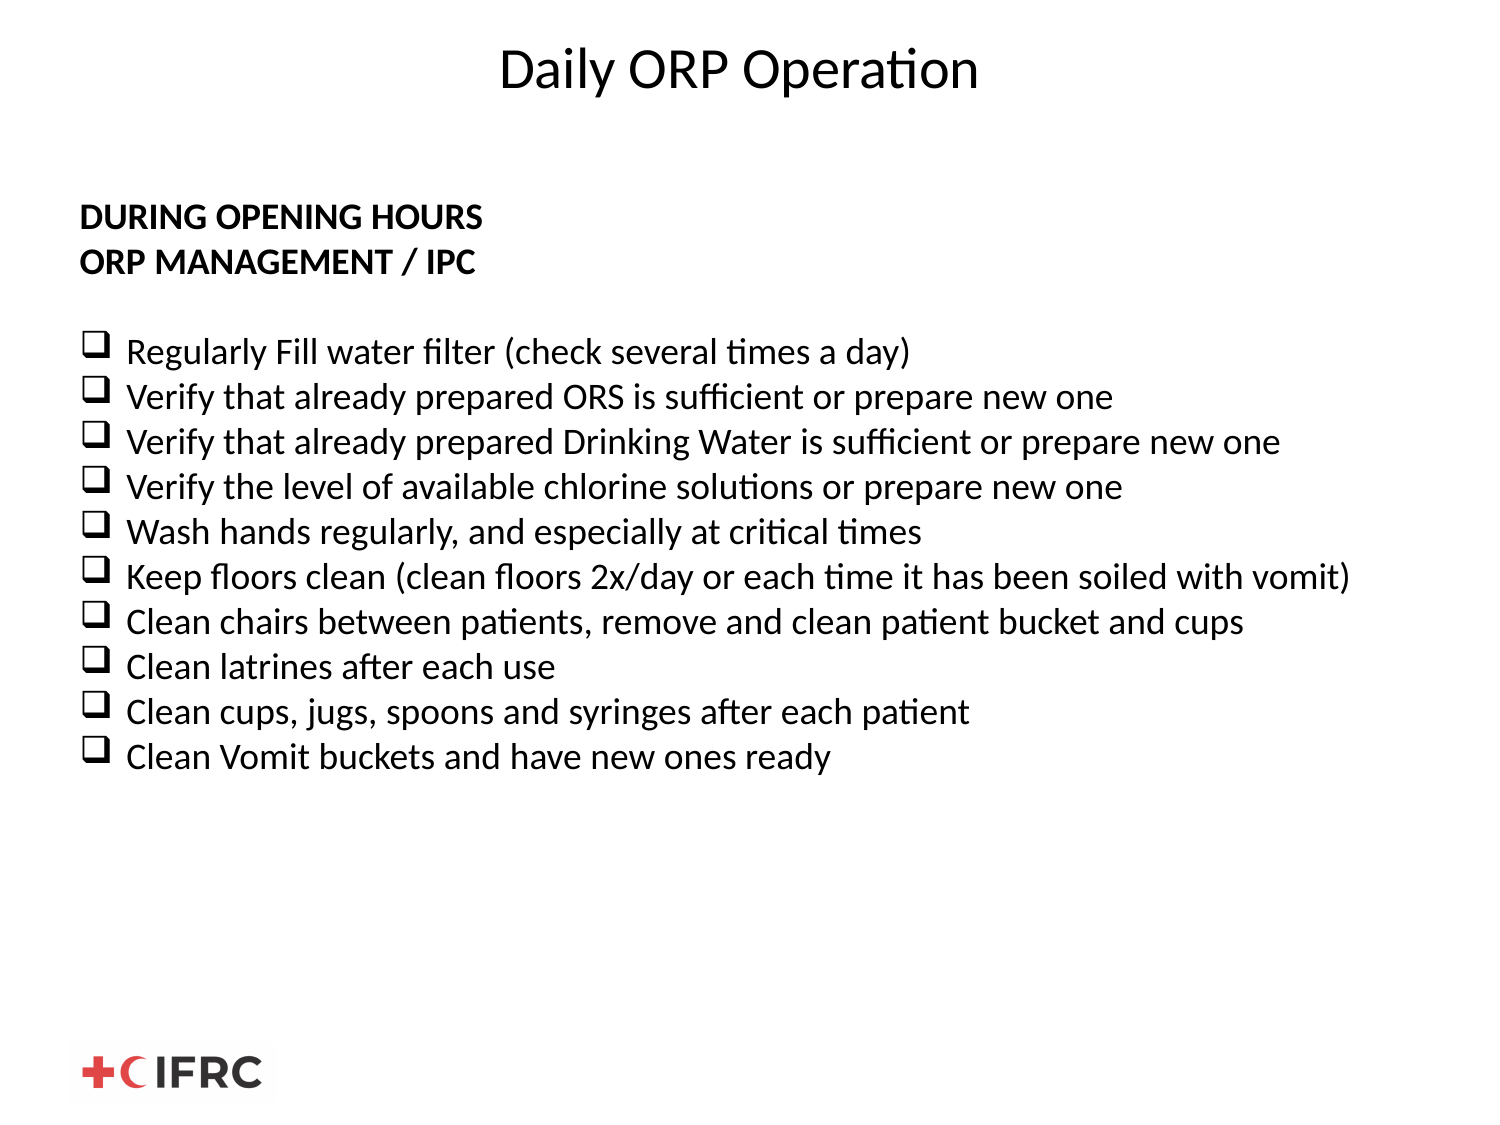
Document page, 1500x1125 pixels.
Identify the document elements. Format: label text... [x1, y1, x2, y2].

title Daily ORP Operation [64, 0, 1415, 160]
picture [68, 1042, 277, 1103]
text_box DURING OPENING HOURS ORP MANAGEMENT / IPC Regularly Fill water filter (check several times a day) Verify that already prepared ORS is sufficient or prepare new one Verify that already prepared Drinking Water is sufficient or prepare new one Verify the level of available chlorine solutions or prepare new one Wash hands regularly, and especially at critical times Keep floors clean (clean floors 2x/day or each time it has been soiled with vomit) Clean chairs between patients, remove and clean patient bucket and cups Clean latrines after each use Clean cups, jugs, spoons and syringes after each patient Clean Vomit buckets and have new ones ready [64, 184, 1424, 1010]
